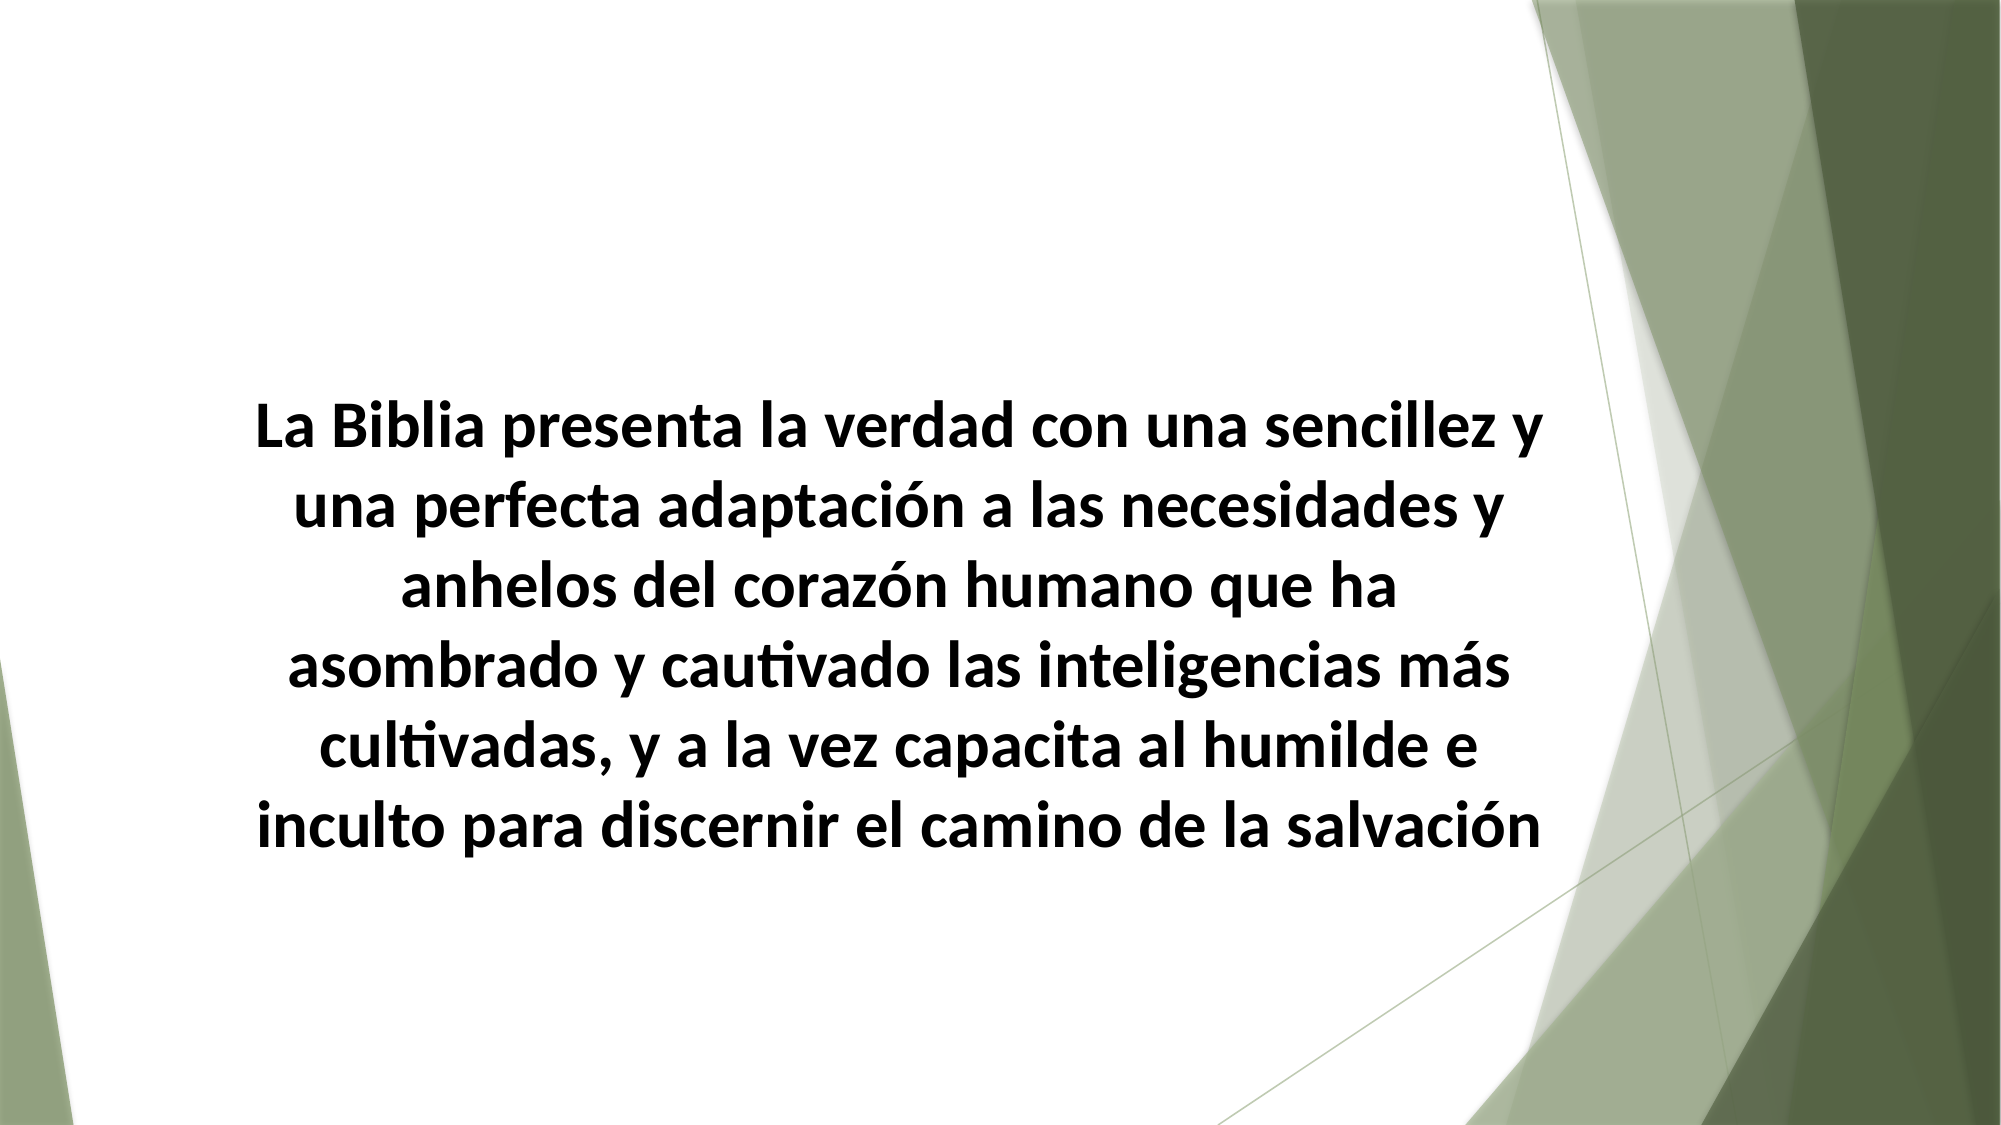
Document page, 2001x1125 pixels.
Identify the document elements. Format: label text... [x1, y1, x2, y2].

text_box La Biblia presenta la verdad con una sencillez y una perfecta adaptación a las necesidades y anhelos del corazón humano que ha asombrado y cautivado las inteligencias más cultivadas, y a la vez capacita al humilde e inculto para discernir el camino de la salvación [234, 373, 1566, 869]
